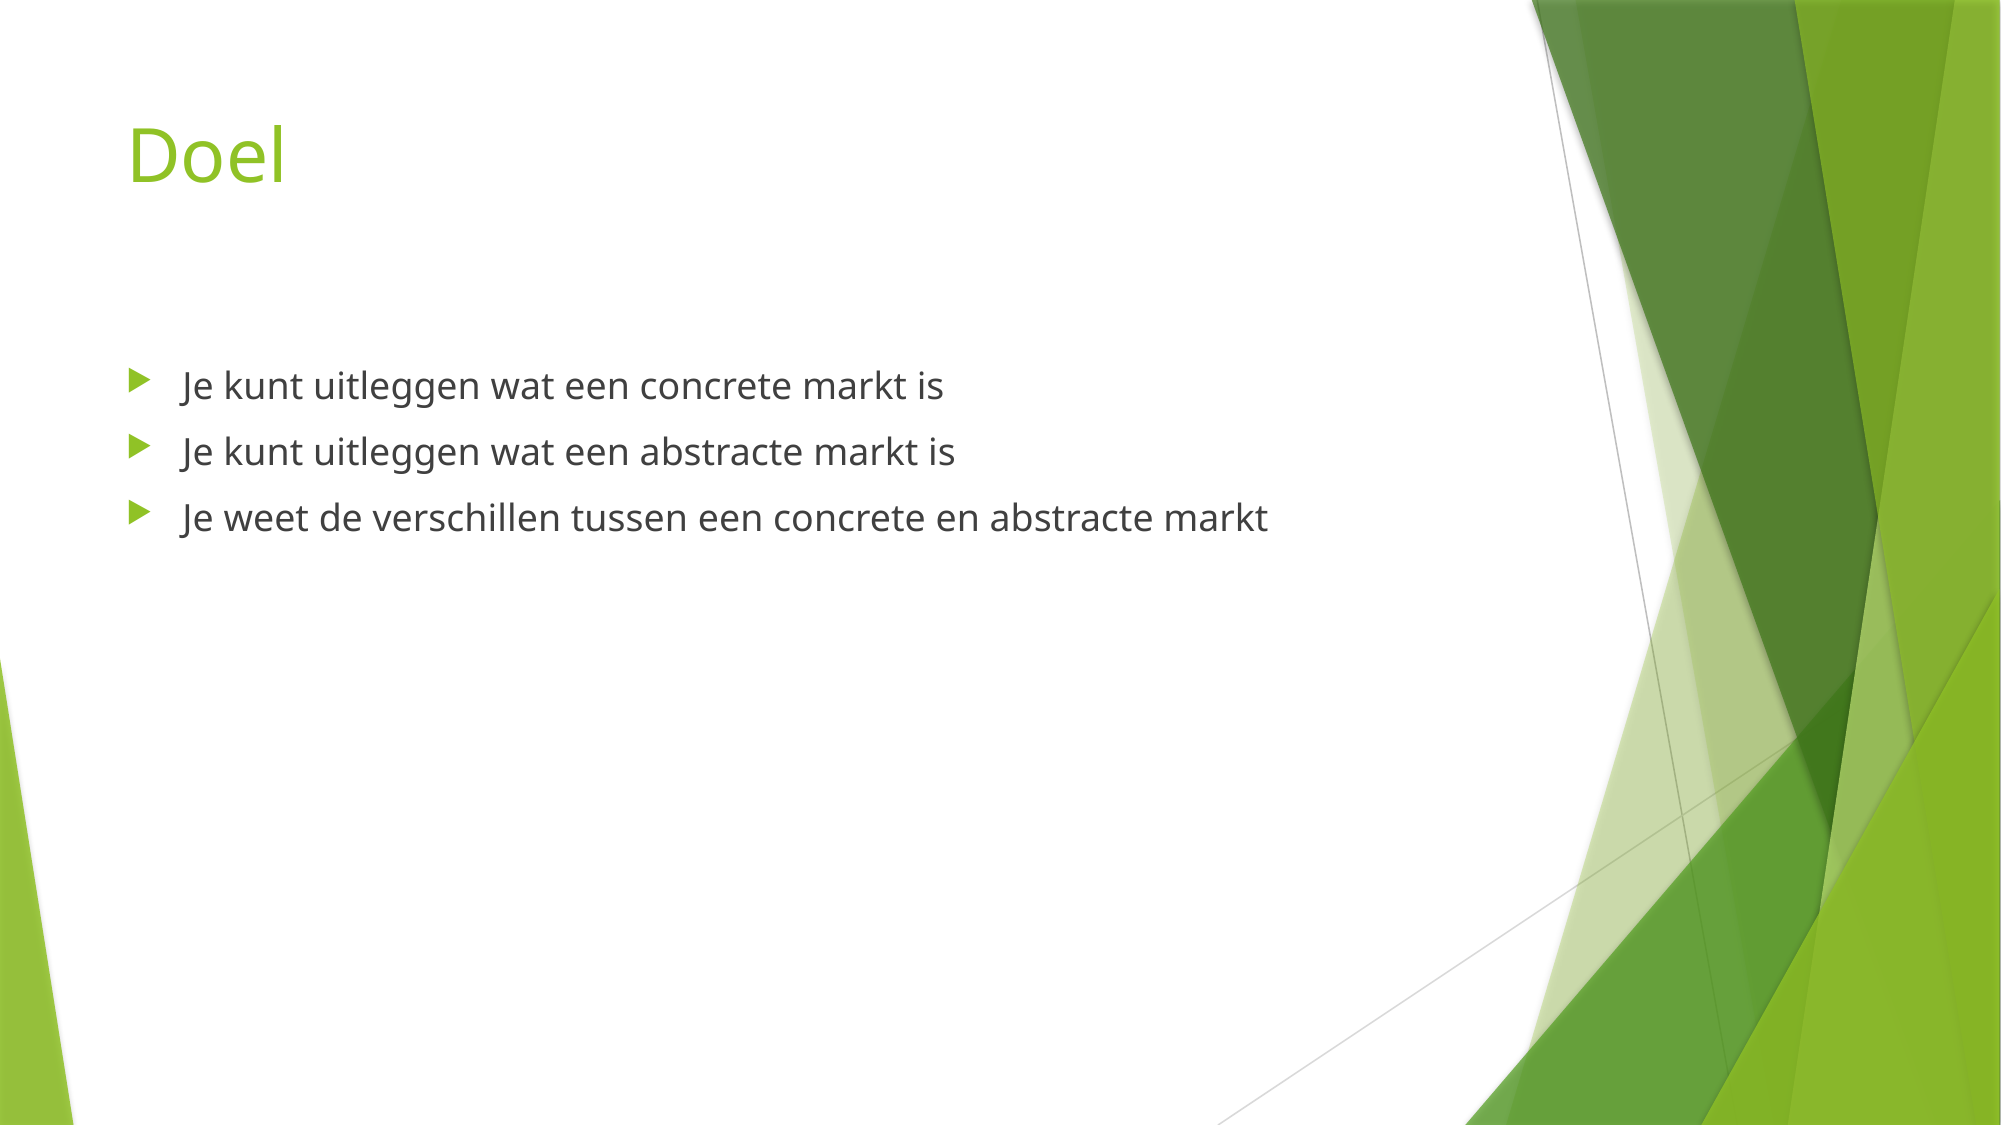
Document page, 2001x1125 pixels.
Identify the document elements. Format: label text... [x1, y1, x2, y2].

title Doel [111, 99, 1522, 317]
list Je kunt uitleggen wat een concrete markt is Je kunt uitleggen wat een abstracte markt is Je weet de verschillen tussen een concrete en abstracte markt [111, 354, 1522, 992]
